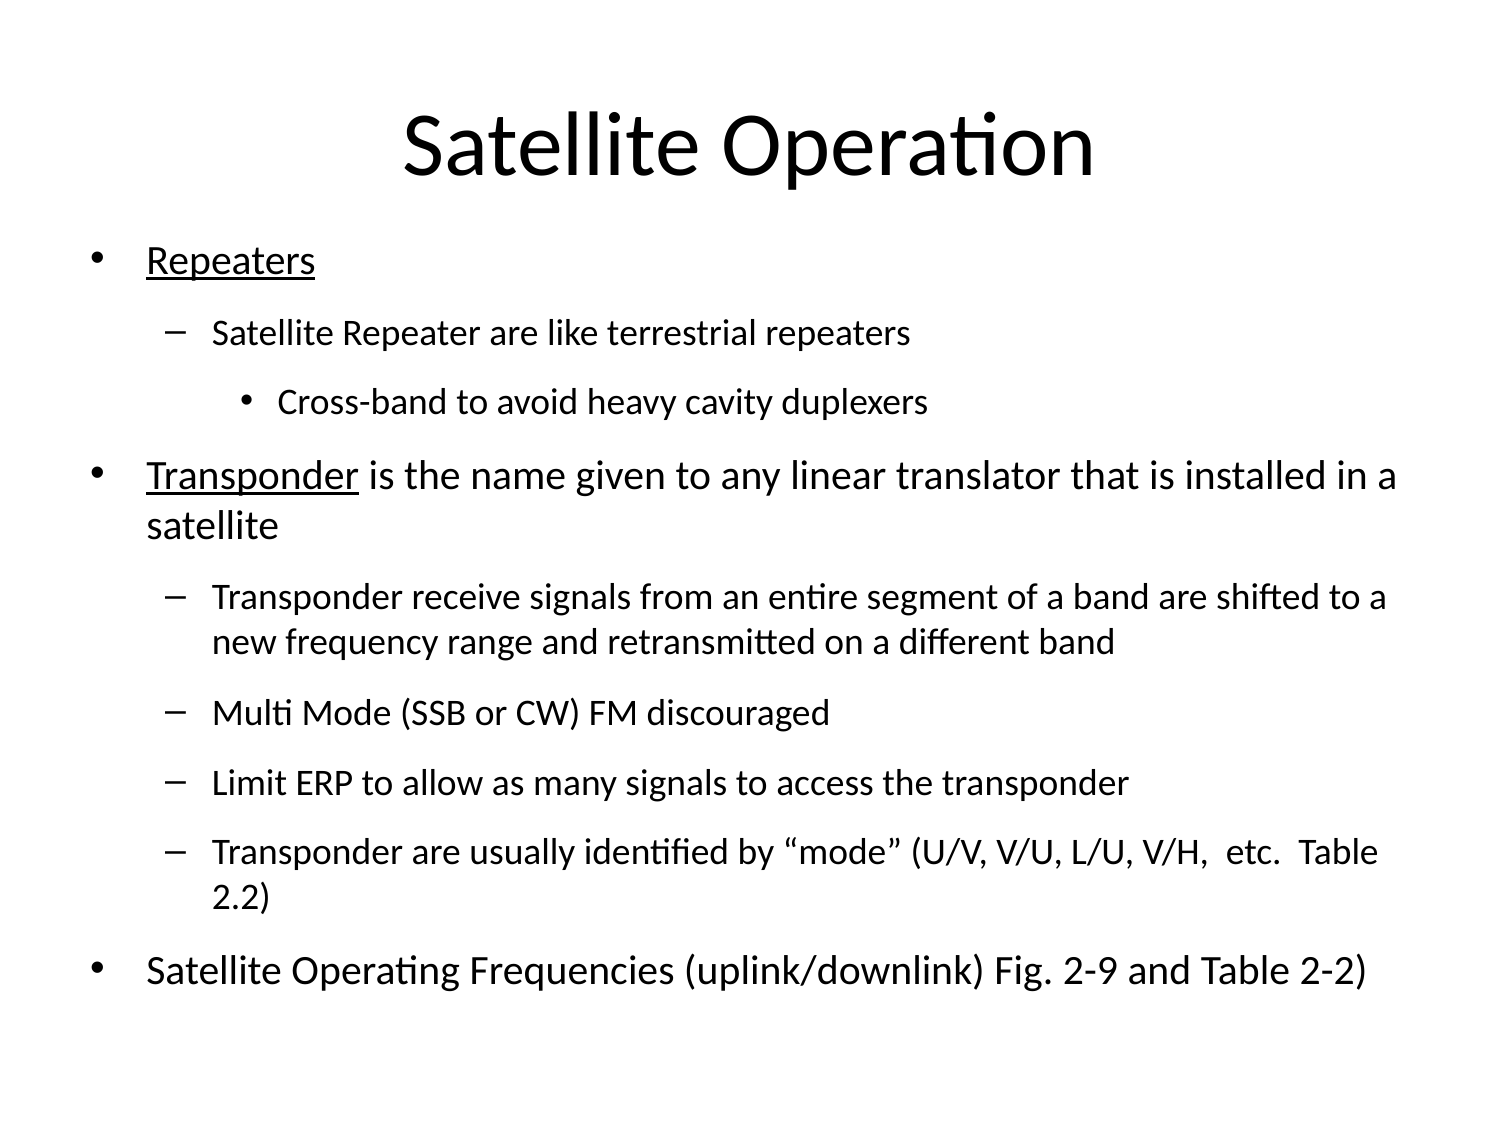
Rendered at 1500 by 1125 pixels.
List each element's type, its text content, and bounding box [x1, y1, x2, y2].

list Repeaters Satellite Repeater are like terrestrial repeaters Cross-band to avoid heavy cavity duplexers Transponder is the name given to any linear translator that is installed in a satellite Transponder receive signals from an entire segment of a band are shifted to a new frequency range and retransmitted on a different band Multi Mode (SSB or CW) FM discouraged Limit ERP to allow as many signals to access the transponder Transponder are usually identified by “mode” (U/V, V/U, L/U, V/H, etc. Table 2.2) Satellite Operating Frequencies (uplink/downlink) Fig. 2-9 and Table 2-2) [75, 224, 1425, 1005]
title Satellite Operation [75, 45, 1425, 224]
